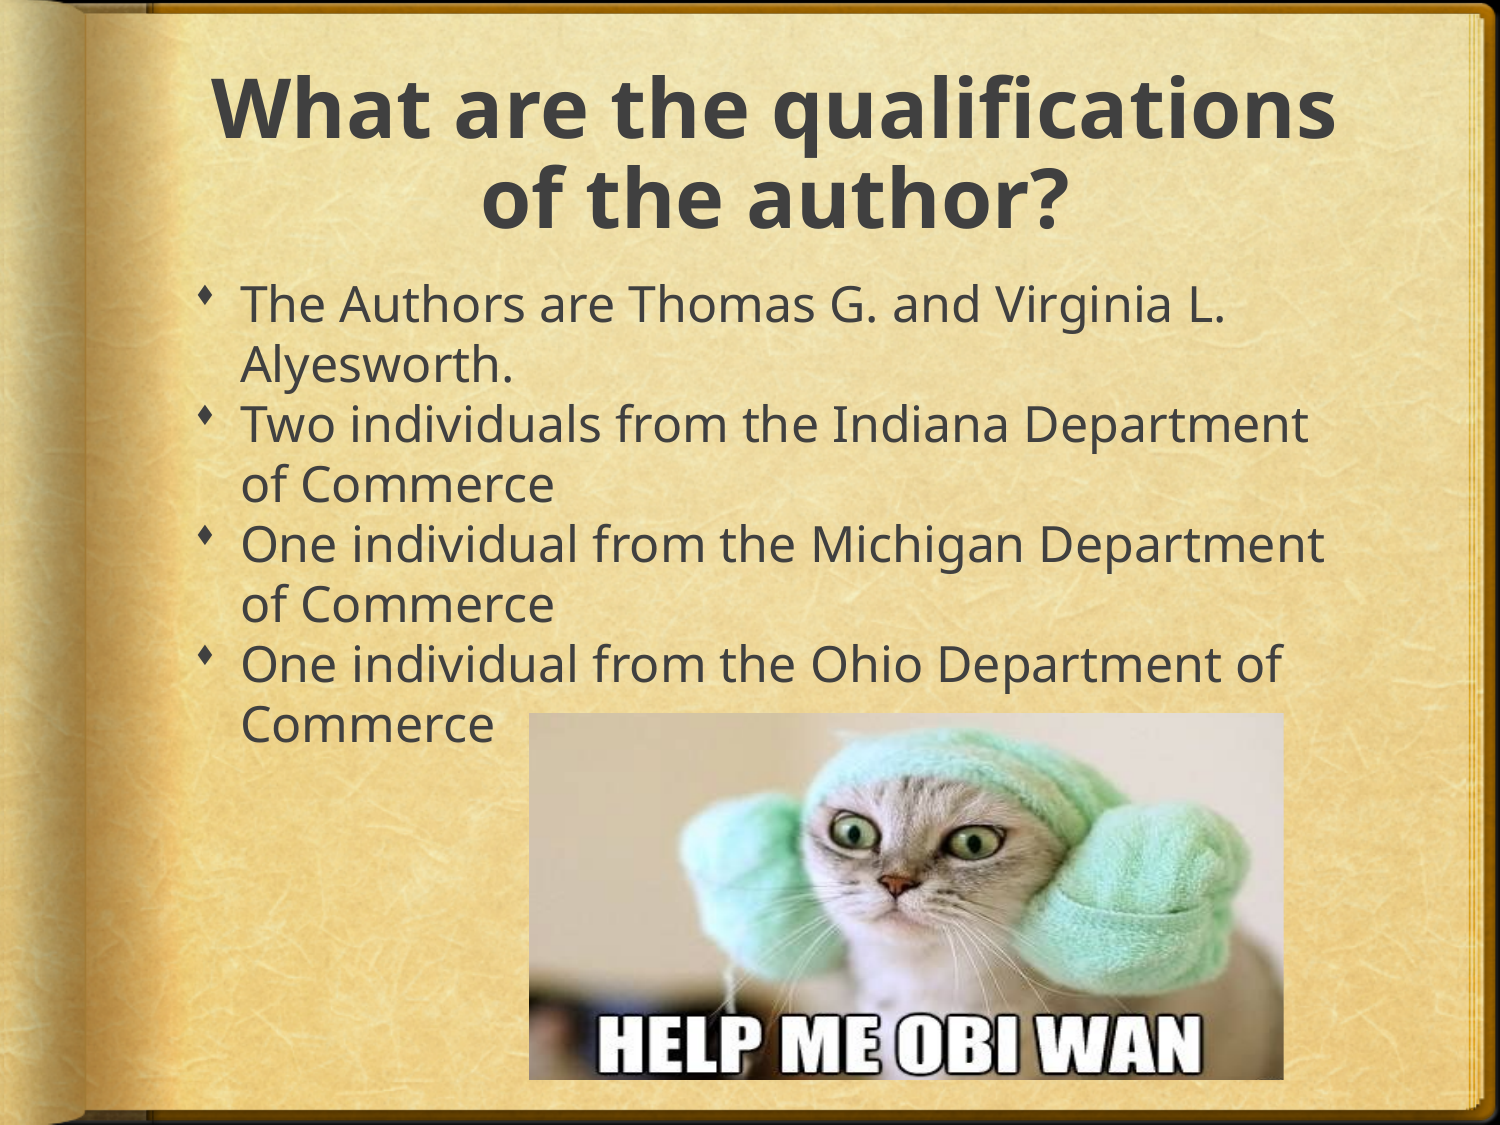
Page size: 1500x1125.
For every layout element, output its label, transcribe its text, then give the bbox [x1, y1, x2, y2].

picture [0, 0, 1500, 1125]
title What are the qualifications of the author? [178, 45, 1372, 264]
list The Authors are Thomas G. and Virginia L. Alyesworth. Two individuals from the Indiana Department of Commerce One individual from the Michigan Department of Commerce One individual from the Ohio Department of Commerce [178, 264, 1372, 1005]
